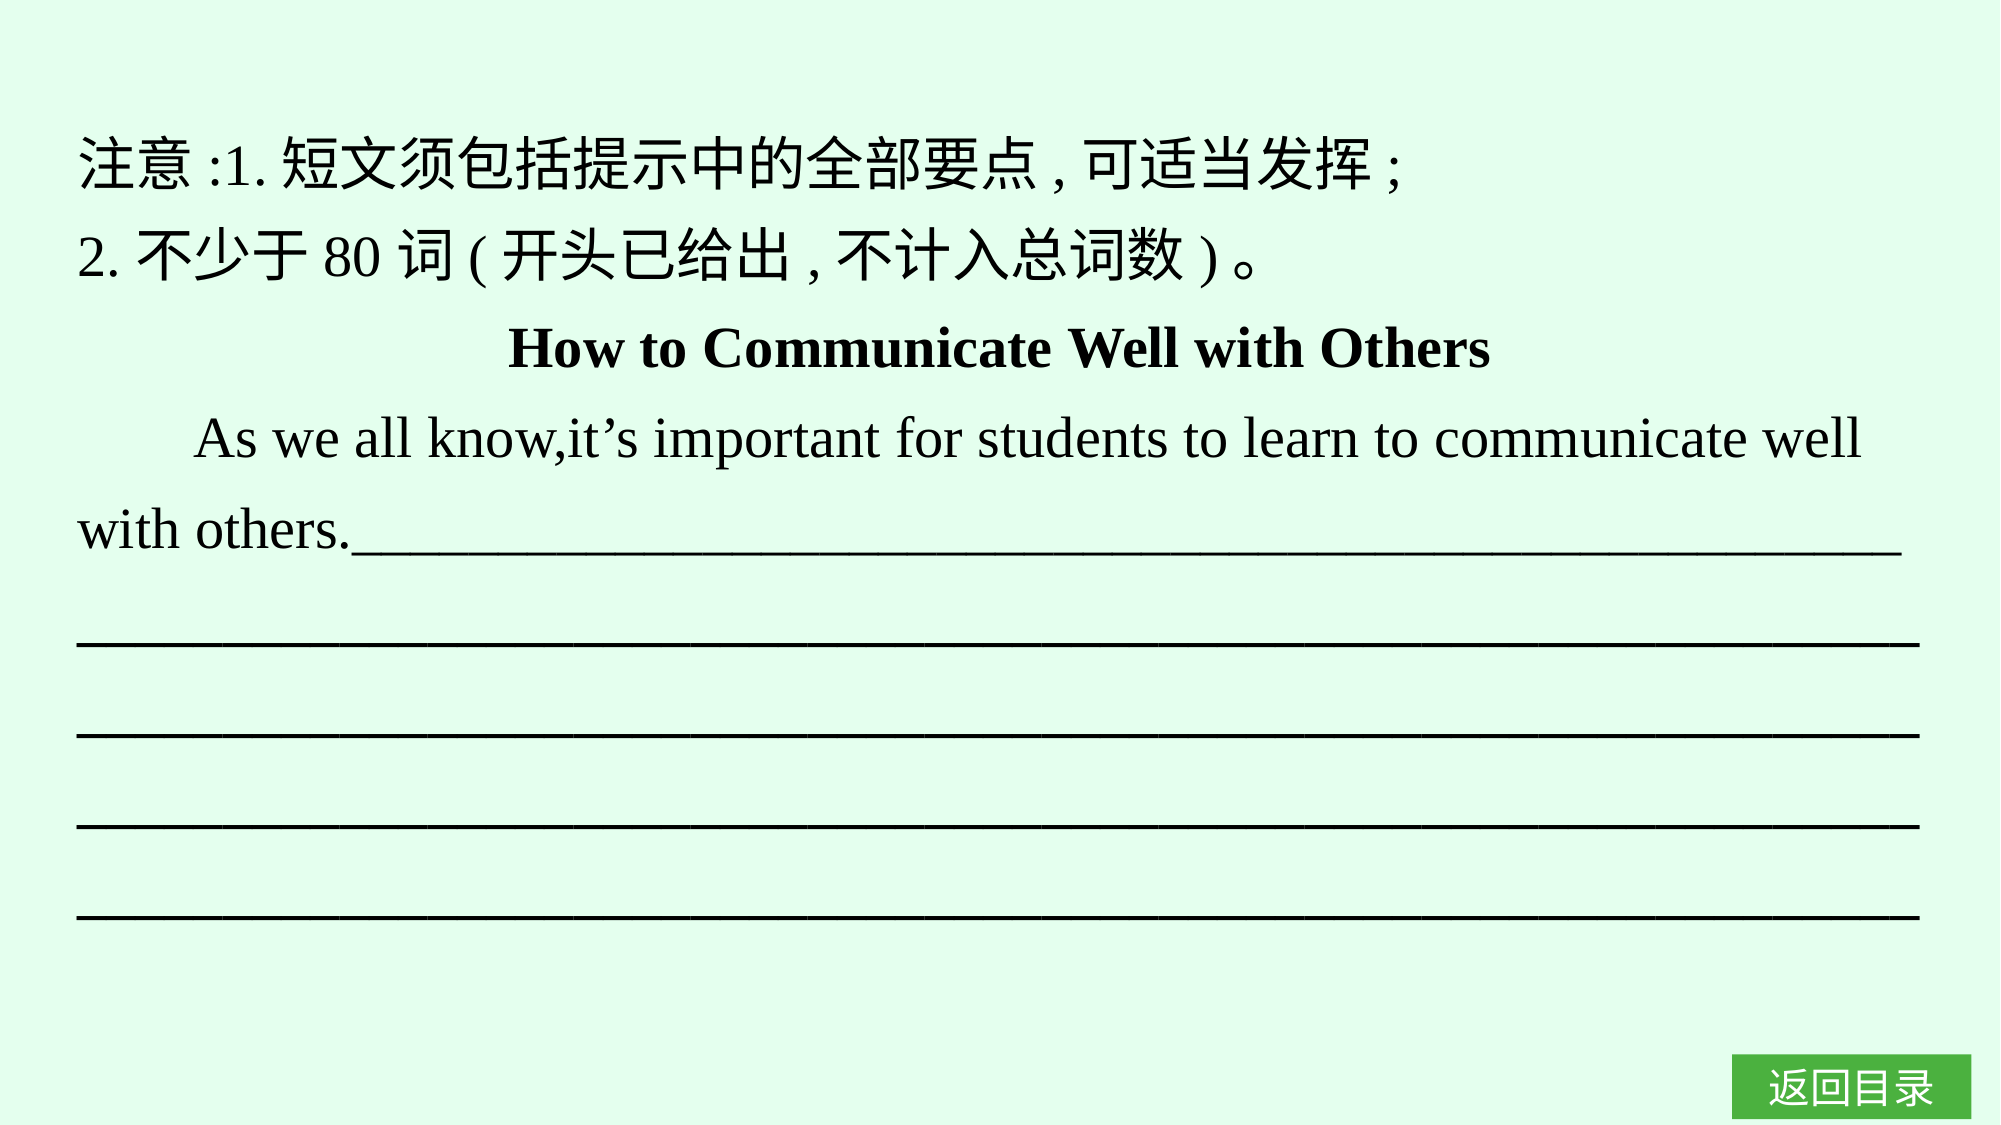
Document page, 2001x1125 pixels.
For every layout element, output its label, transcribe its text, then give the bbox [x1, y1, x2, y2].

text_box _______________________________________________________________ _______________________________________________________________ ______________________________________________________________________________________________________________________________ [62, 552, 1938, 932]
text_box 注意:1.短文须包括提示中的全部要点,可适当发挥; 2.不少于80词(开头已给出,不计入总词数)。 How to Communicate Well with Others As we all know,it’s important for students to learn to communicate well with others._____________________________________________________ [62, 98, 1938, 552]
